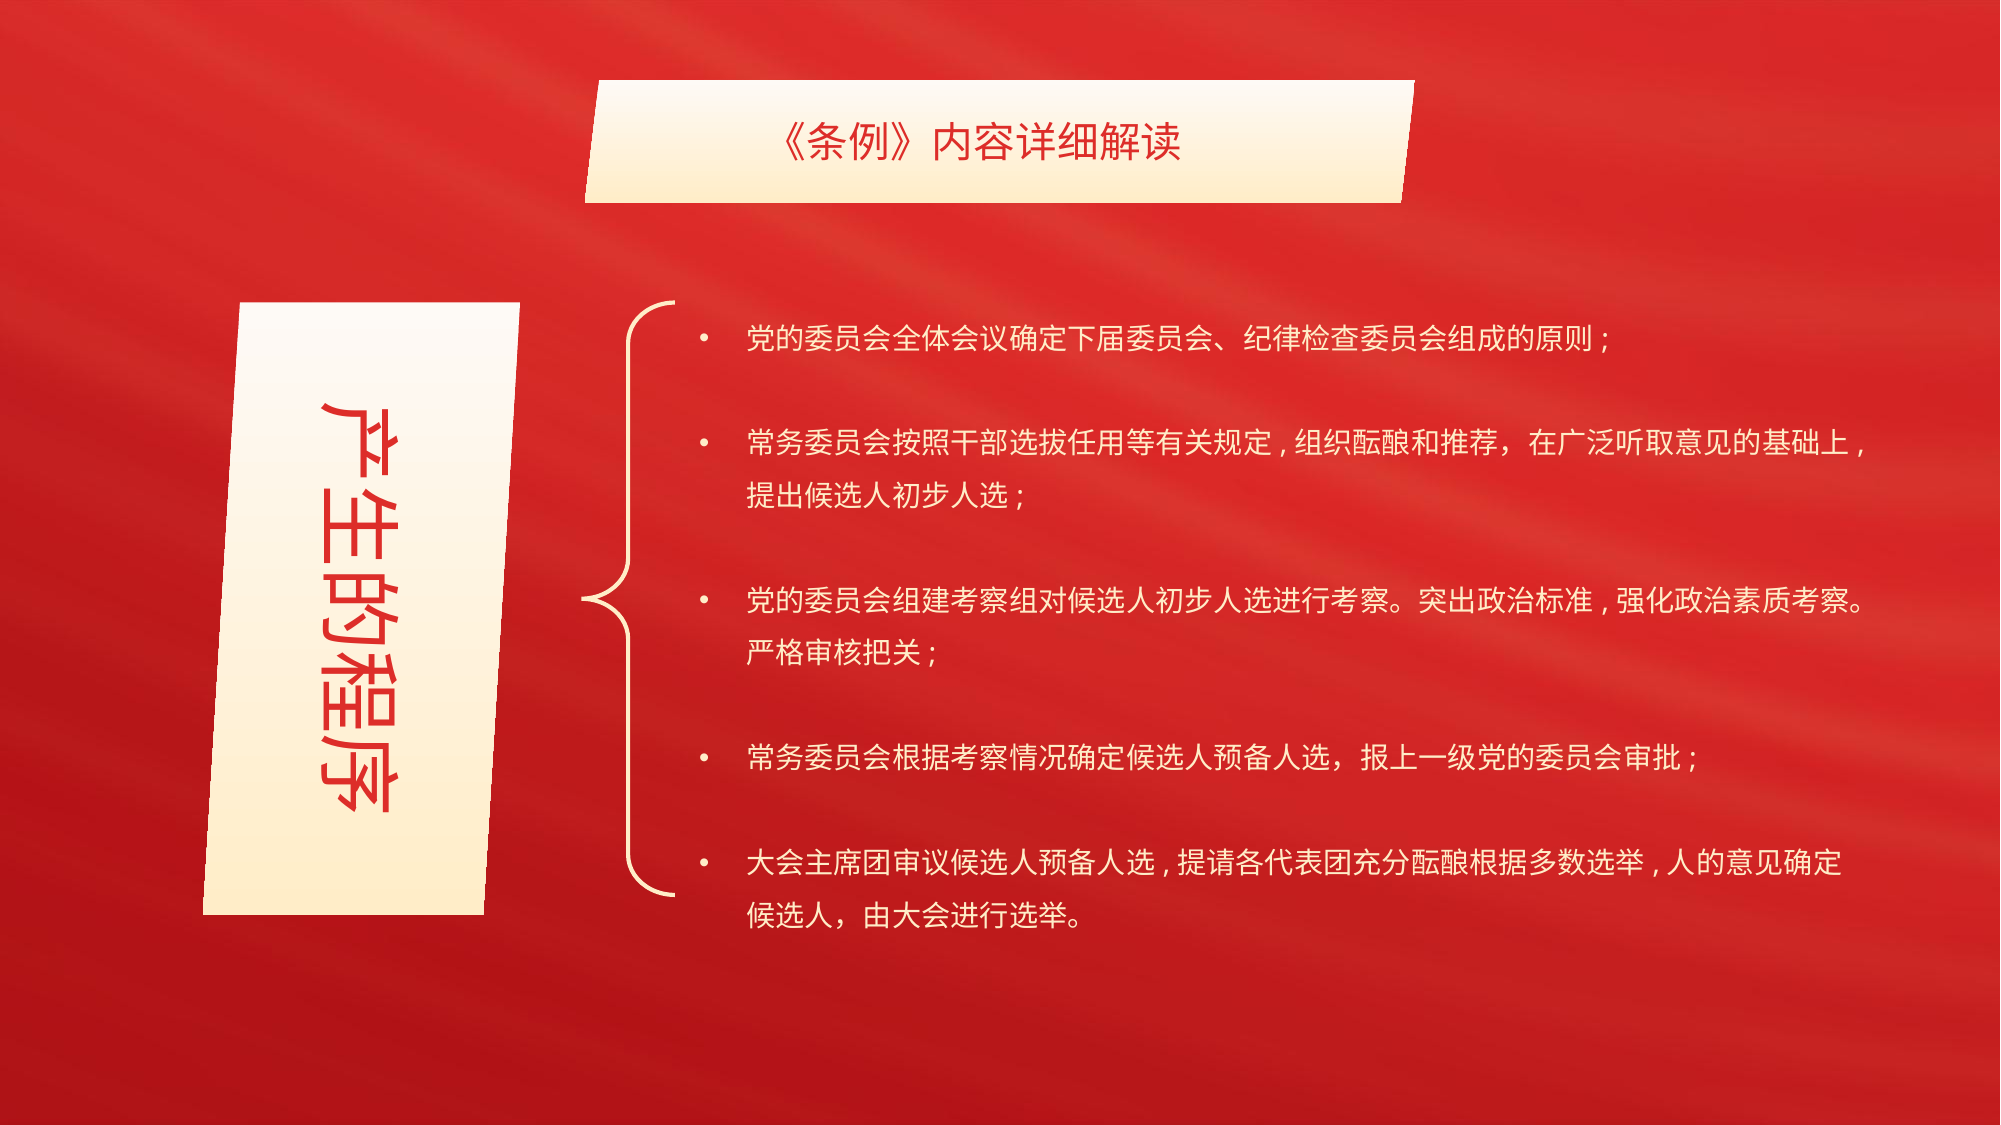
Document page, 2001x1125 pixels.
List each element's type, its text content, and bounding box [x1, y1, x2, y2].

text_box [581, 302, 675, 896]
text_box 党的委员会全体会议确定下届委员会、纪律检查委员会组成的原则; 常务委员会按照干部选拔任用等有关规定,组织酝酿和推荐，在广泛听取意见的基础上,提出候选人初步人选; 党的委员会组建考察组对候选人初步人选进行考察。突出政治标准,强化政治素质考察。严格审核把关; 常务委员会根据考察情况确定候选人预备人选，报上一级党的委员会审批; 大会主席团审议候选人预备人选,提请各代表团充分酝酿根据多数选举,人的意见确定候选人，由大会进行选举。 [699, 302, 1857, 932]
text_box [483, 79, 1464, 203]
picture [0, 0, 2000, 1125]
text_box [202, 302, 521, 916]
